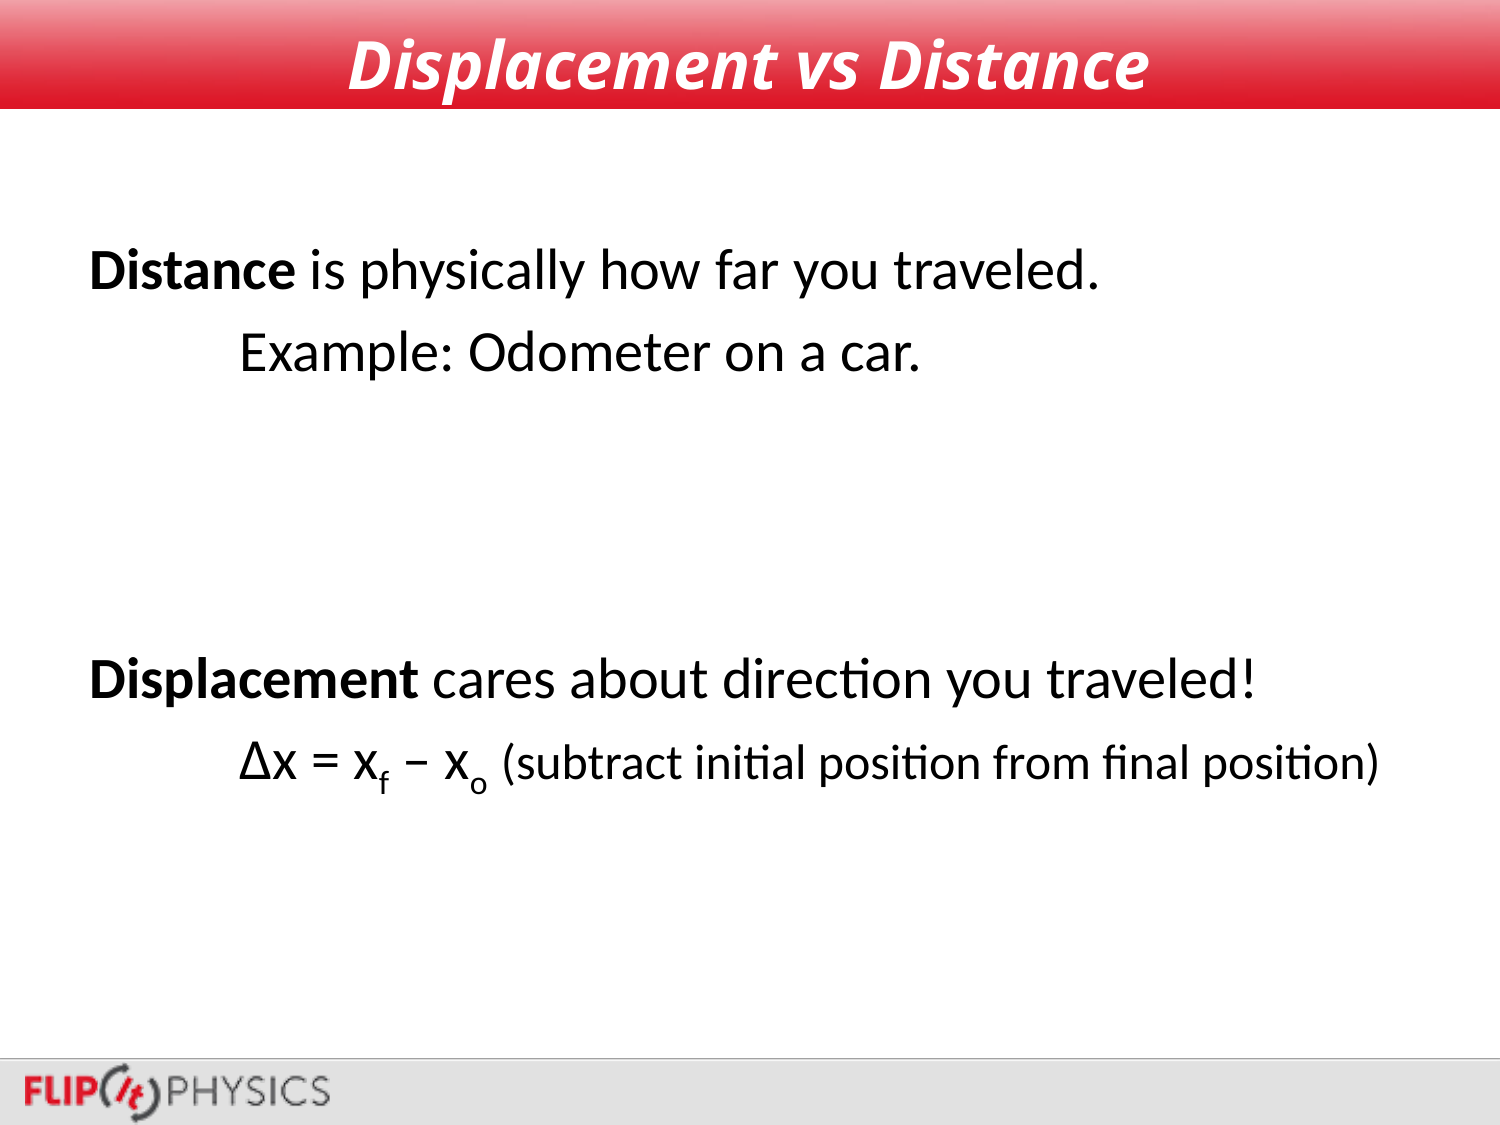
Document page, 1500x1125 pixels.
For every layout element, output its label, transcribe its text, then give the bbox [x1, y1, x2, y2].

title Displacement vs Distance [75, 15, 1425, 91]
picture [0, 0, 1500, 109]
picture [0, 1058, 1500, 1125]
list Distance is physically how far you traveled. Example: Odometer on a car. Displacement cares about direction you traveled! Δx = xf – xo (subtract initial position from final position) [75, 142, 1425, 1020]
